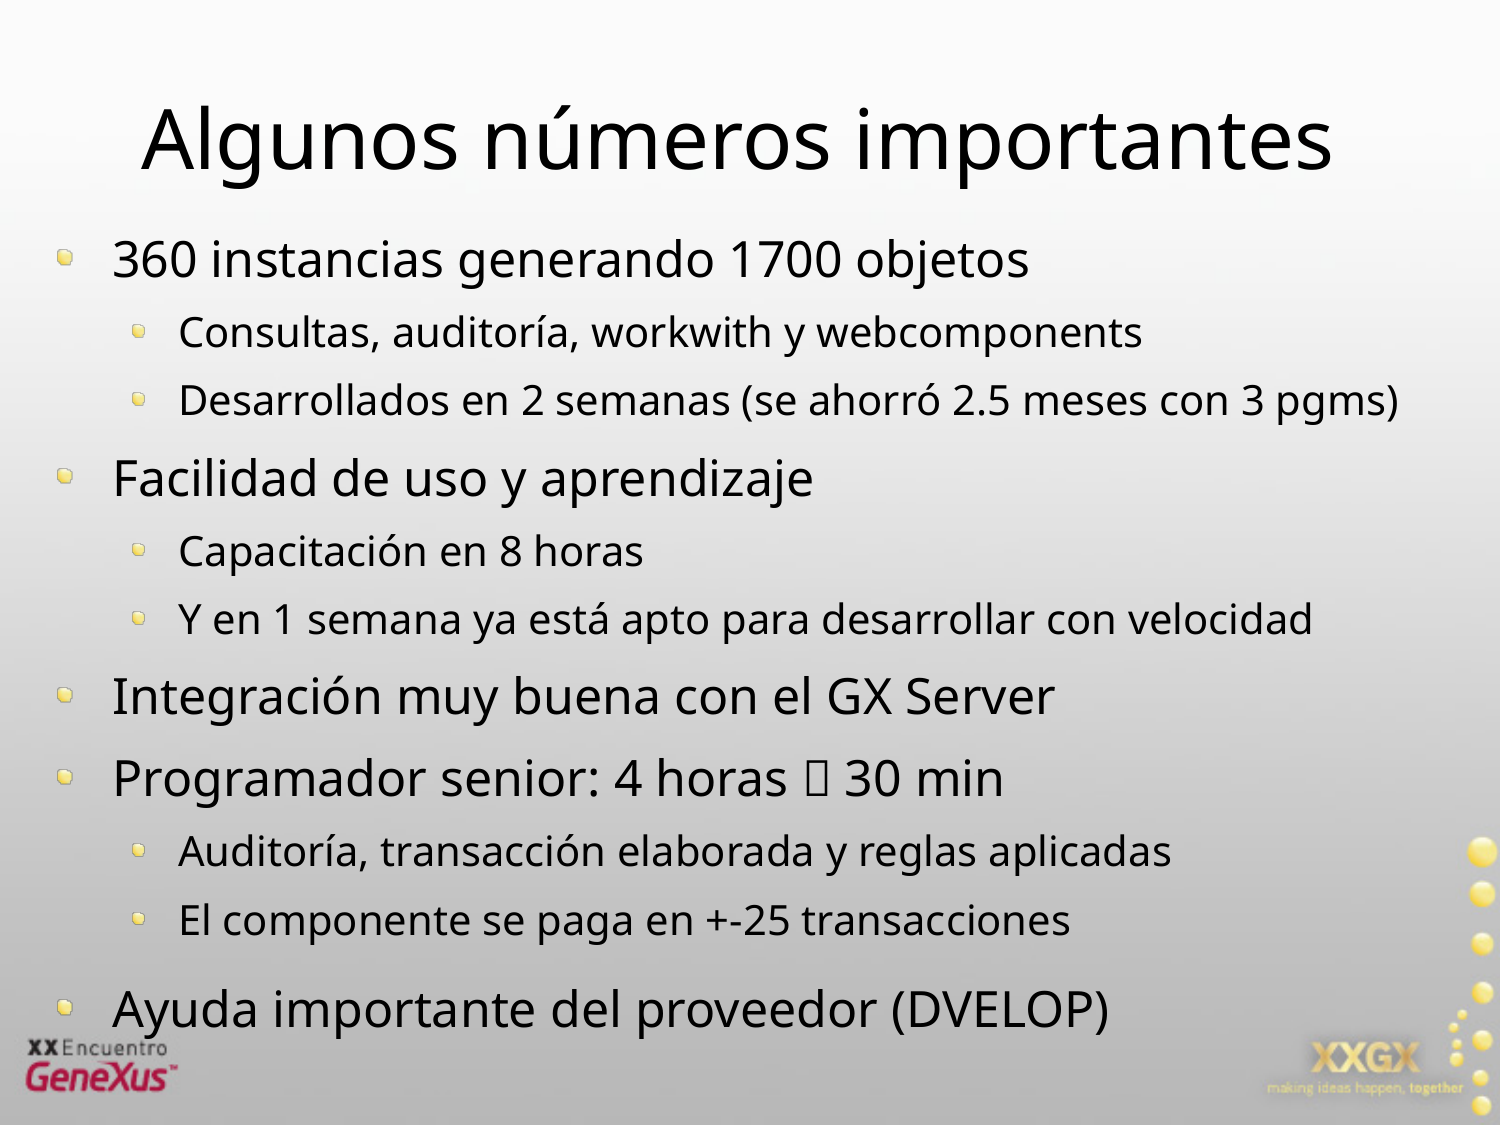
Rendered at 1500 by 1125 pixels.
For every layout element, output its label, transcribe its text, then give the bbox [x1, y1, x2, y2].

title Algunos números importantes [64, 42, 1412, 208]
list 360 instancias generando 1700 objetos Consultas, auditoría, workwith y webcomponents Desarrollados en 2 semanas (se ahorró 2.5 meses con 3 pgms) Facilidad de uso y aprendizaje Capacitación en 8 horas Y en 1 semana ya está apto para desarrollar con velocidad Integración muy buena con el GX Server Programador senior: 4 horas  30 min Auditoría, transacción elaborada y reglas aplicadas El componente se paga en +-25 transacciones Ayuda importante del proveedor (DVELOP) [41, 208, 1495, 988]
picture [0, 0, 1500, 1125]
